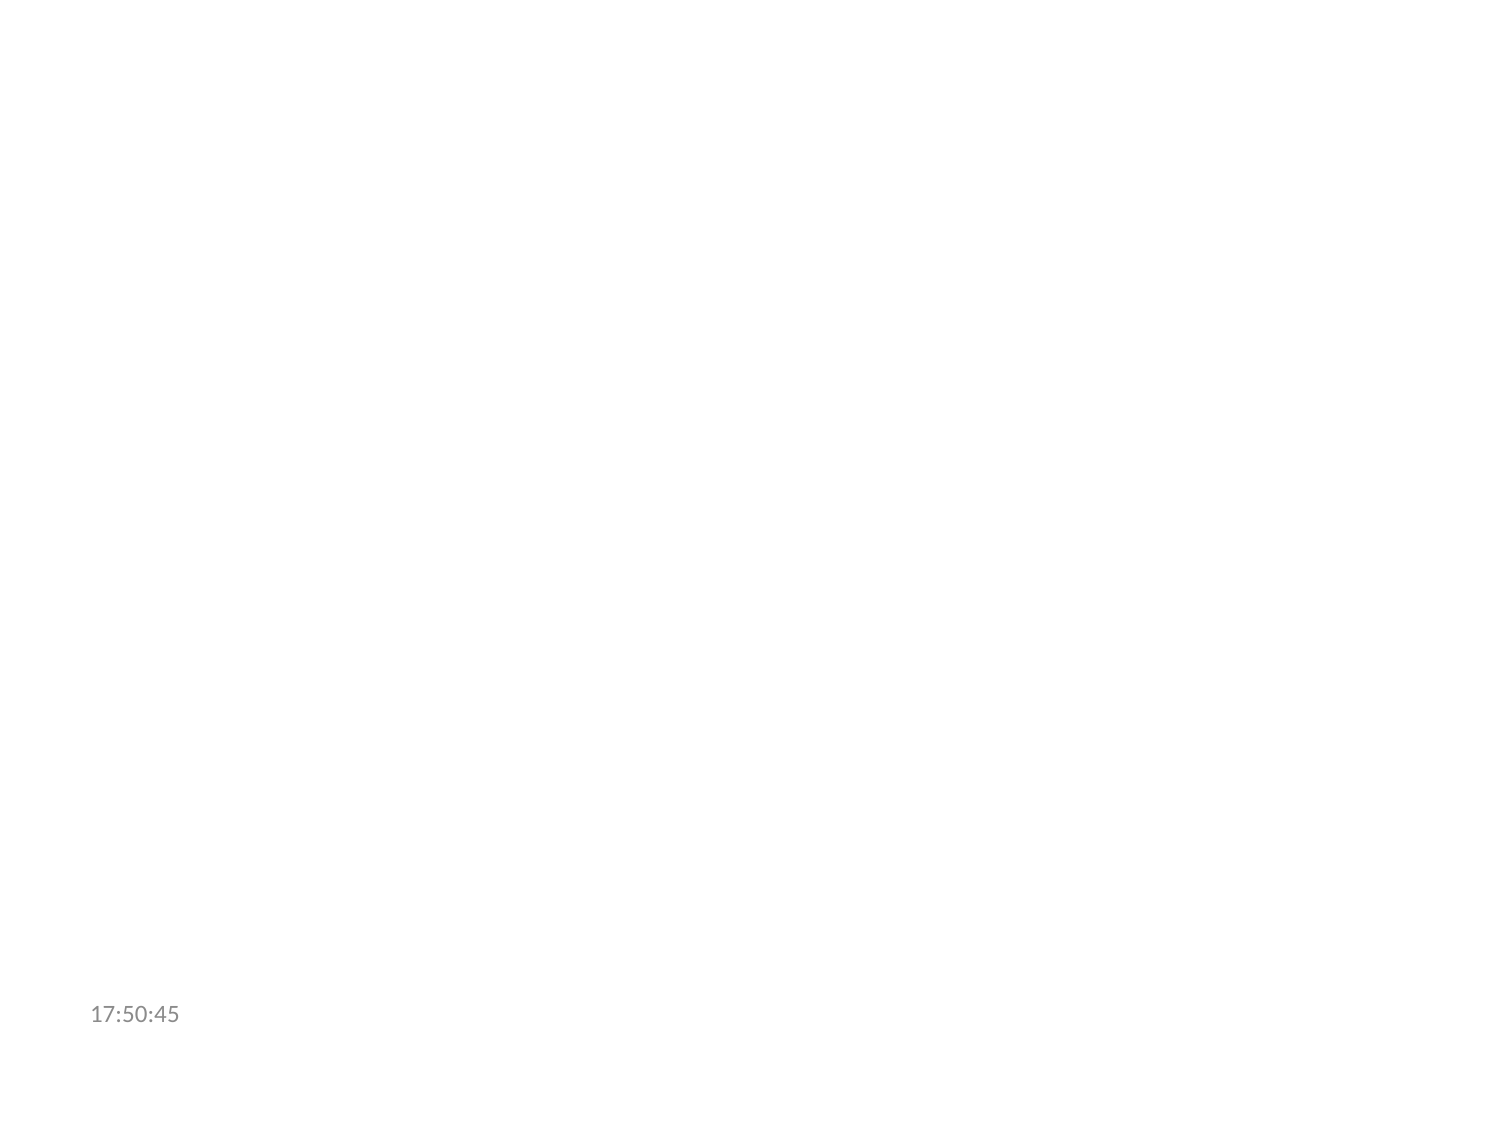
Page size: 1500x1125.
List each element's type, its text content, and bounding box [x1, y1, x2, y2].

text_box 15:35:09 [75, 982, 425, 1043]
